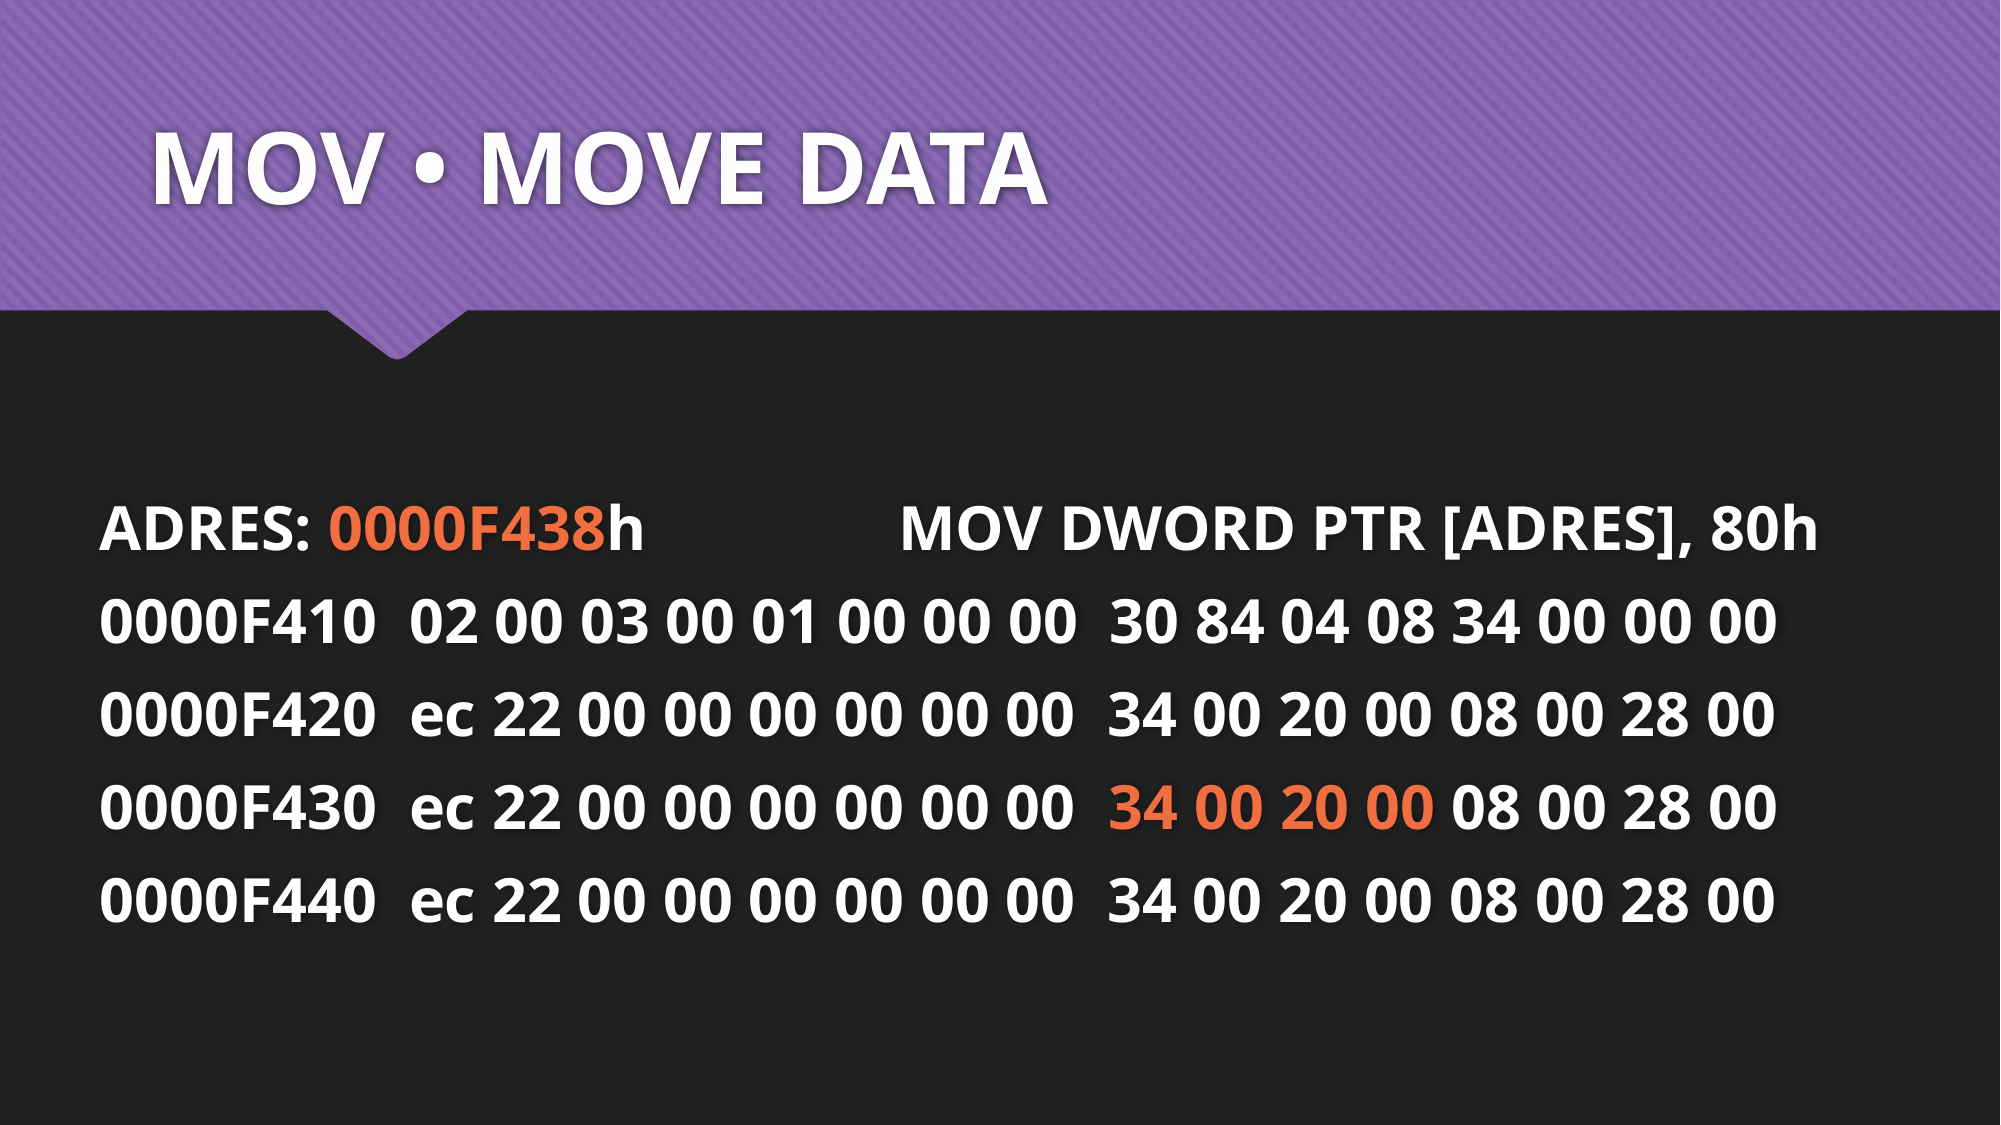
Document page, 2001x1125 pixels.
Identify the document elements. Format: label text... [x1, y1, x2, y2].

list ADRES: 0000F438h MOV DWORD PTR [ADRES], 80h 0000F410 02 00 03 00 01 00 00 00 30 84 04 08 34 00 00 00 0000F420 ec 22 00 00 00 00 00 00 34 00 20 00 08 00 28 00 0000F430 ec 22 00 00 00 00 00 00 34 00 20 00 08 00 28 00 0000F440 ec 22 00 00 00 00 00 00 34 00 20 00 08 00 28 00 [84, 364, 1953, 1060]
title MOV • MOVE DATA [132, 73, 1868, 233]
